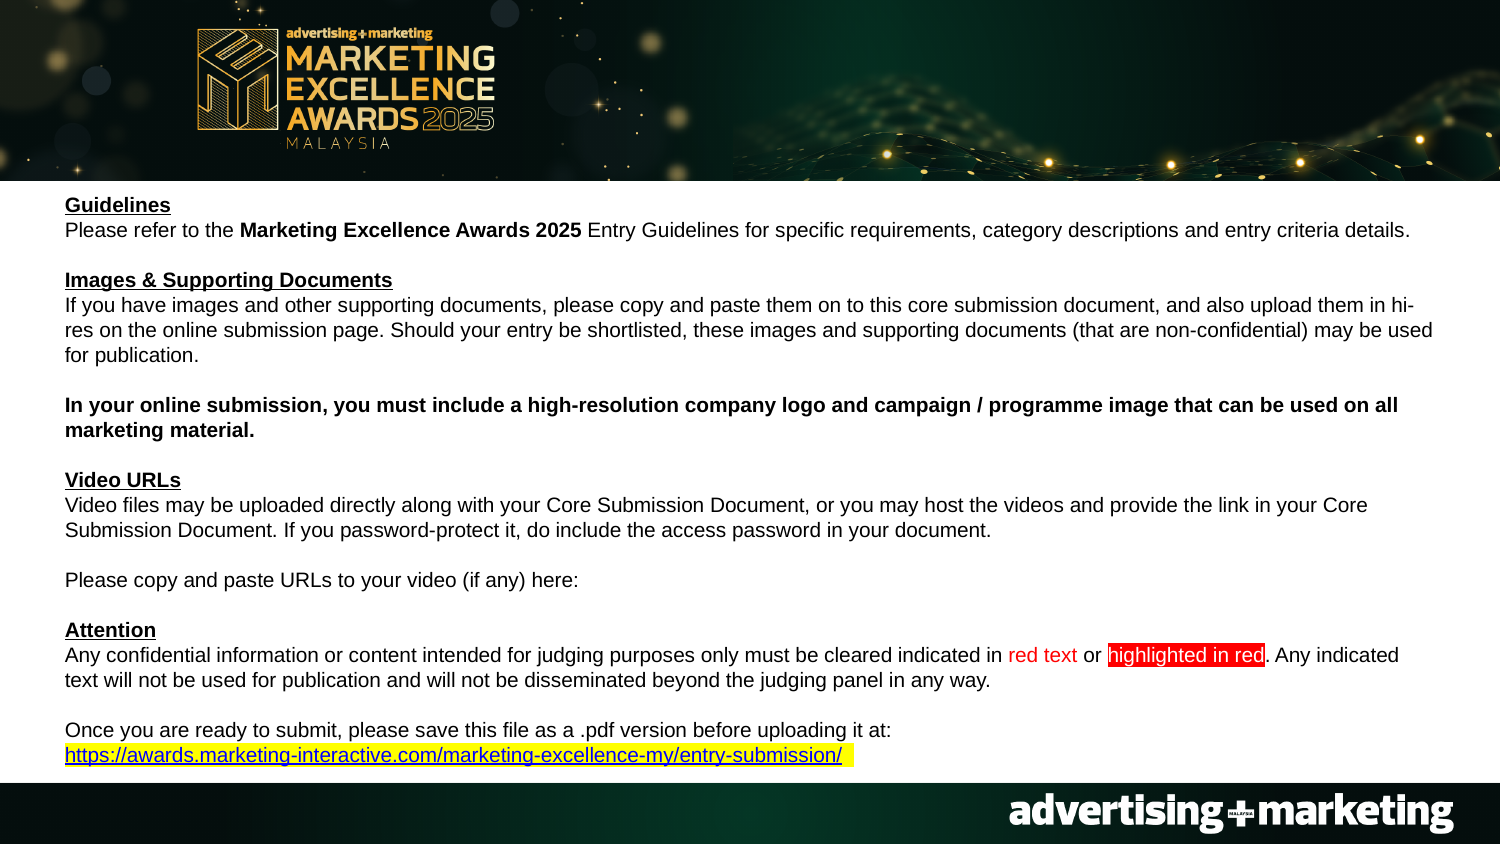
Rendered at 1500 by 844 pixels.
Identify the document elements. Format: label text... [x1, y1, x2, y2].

picture [0, 0, 1500, 844]
text_box Guidelines Please refer to the Marketing Excellence Awards 2025 Entry Guidelines for specific requirements, category descriptions and entry criteria details. Images & Supporting Documents If you have images and other supporting documents, please copy and paste them on to this core submission document, and also upload them in hi-res on the online submission page. Should your entry be shortlisted, these images and supporting documents (that are non-confidential) may be used for publication. In your online submission, you must include a high-resolution company logo and campaign / programme image that can be used on all marketing material. Video URLs Video files may be uploaded directly along with your Core Submission Document, or you may host the videos and provide the link in your Core Submission Document. If you password-protect it, do include the access password in your document. Please copy and paste URLs to your video (if any) here: Attention Any confidential information or content intended for judging purposes only must be cleared indicated in red text or highlighted in red. Any indicated text will not be used for publication and will not be disseminated beyond the judging panel in any way. Once you are ready to submit, please save this file as a .pdf version before uploading it at: https://awards.marketing-interactive.com/marketing-excellence-my/entry-submission/ [50, 184, 1450, 774]
